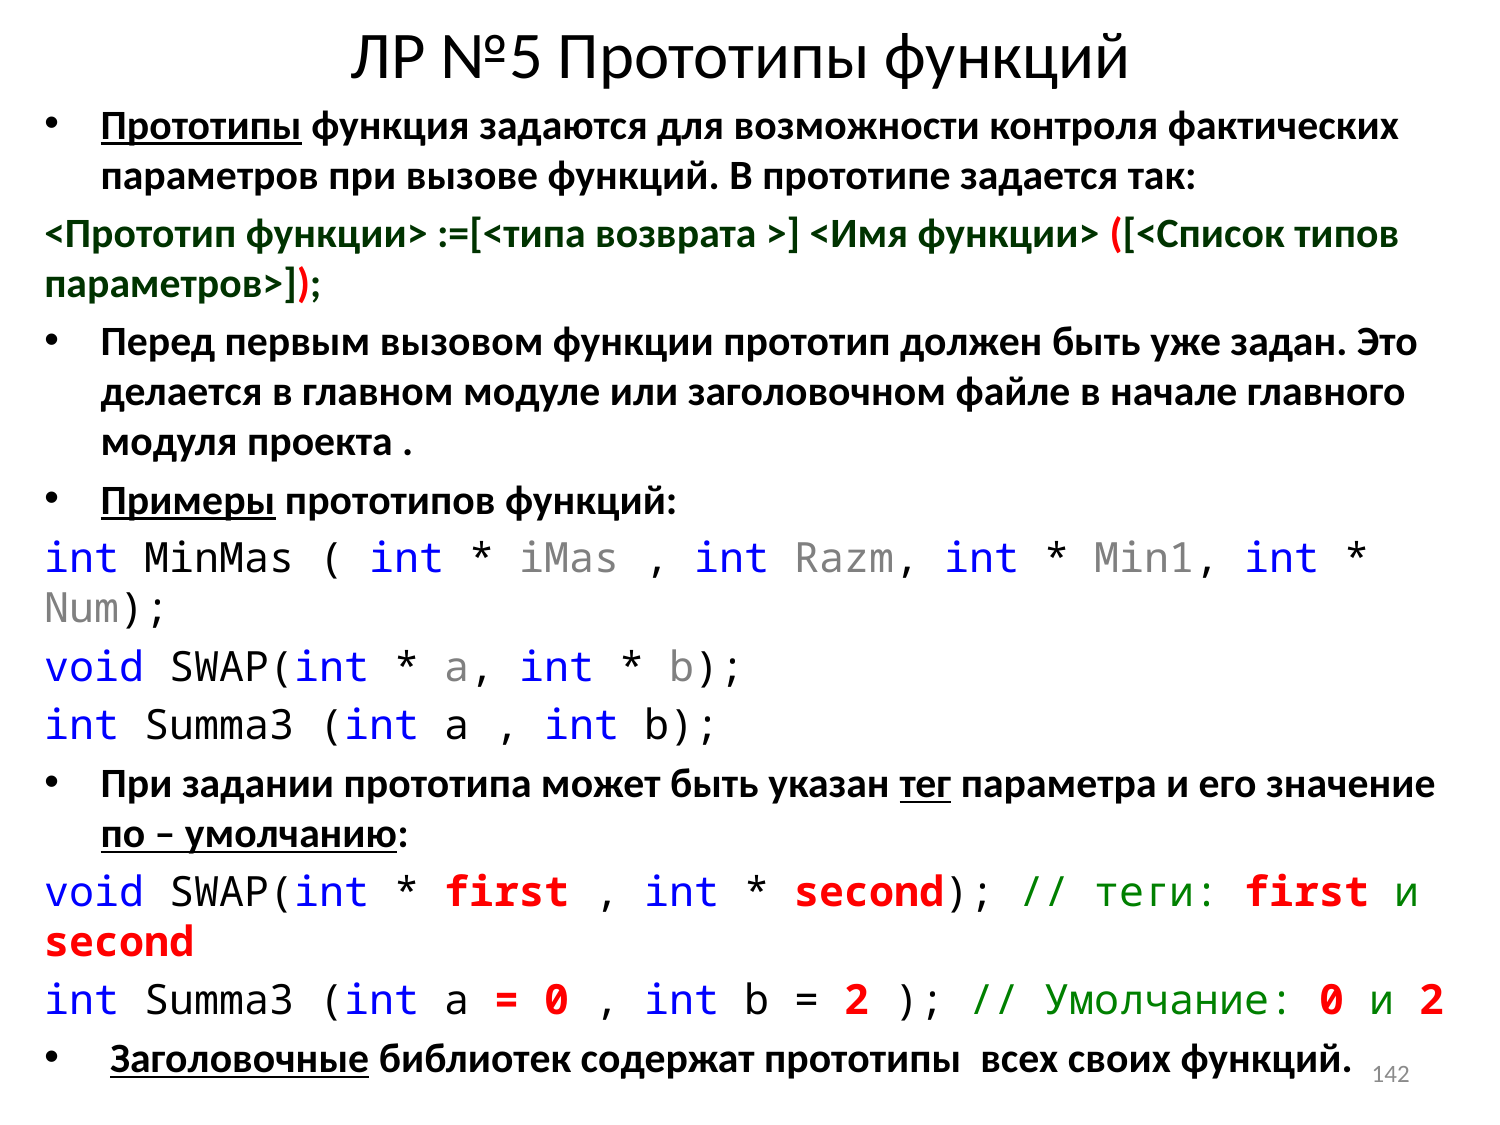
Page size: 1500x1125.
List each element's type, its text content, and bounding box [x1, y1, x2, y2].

text_box Прототипы функция задаются для возможности контроля фактических параметров при вызове функций. В прототипе задается так: <Прототип функции> :=[<типа возврата >] <Имя функции> ([<Список типов параметров>]); Перед первым вызовом функции прототип должен быть уже задан. Это делается в главном модуле или заголовочном файле в начале главного модуля проекта . Примеры прототипов функций: int MinMas ( int * iMas , int Razm, int * Min1, int * Num); void SWAP(int * a, int * b); int Summa3 (int a , int b); При задании прототипа может быть указан тег параметра и его значение по – умолчанию: void SWAP(int * first , int * second); // теги: first и second int Summa3 (int a = 0 , int b = 2 ); // Умолчание: 0 и 2 Заголовочные библиотек содержат прототипы всех своих функций. [29, 89, 1500, 1059]
title ЛР №5 Прототипы функций [185, 0, 1297, 89]
slide_number 142 [1074, 1042, 1425, 1103]
